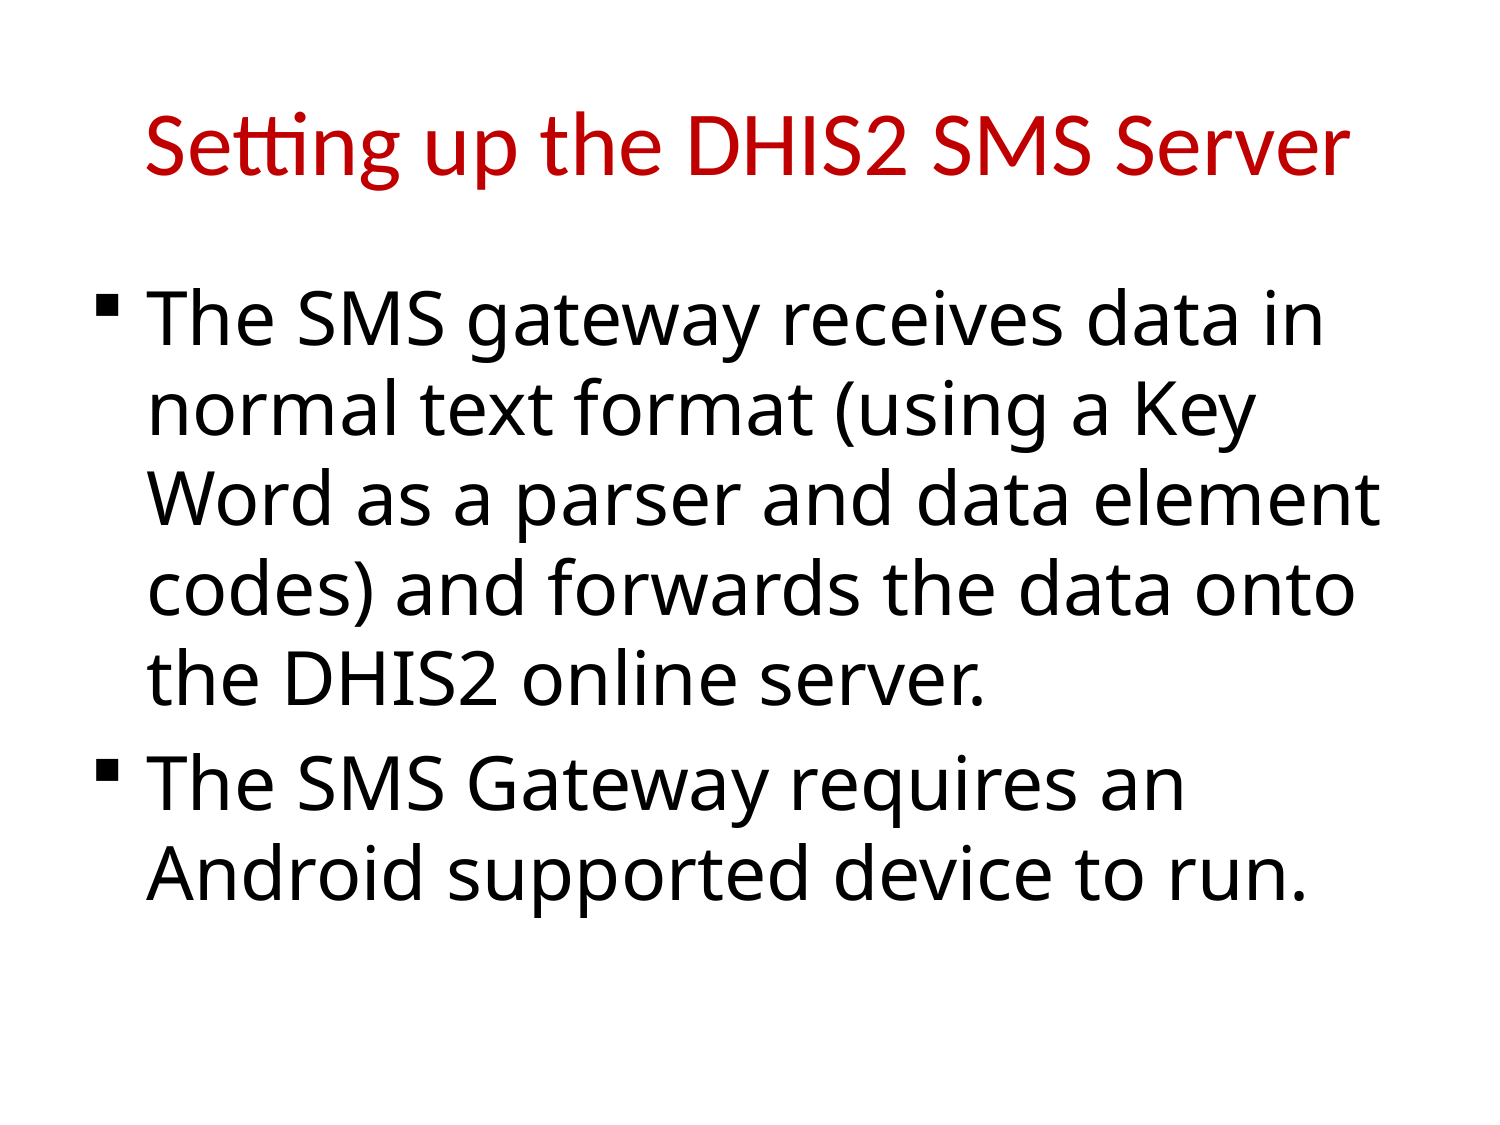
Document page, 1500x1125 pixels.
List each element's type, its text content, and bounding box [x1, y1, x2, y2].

title Setting up the DHIS2 SMS Server [75, 45, 1425, 233]
list The SMS gateway receives data in normal text format (using a Key Word as a parser and data element codes) and forwards the data onto the DHIS2 online server. The SMS Gateway requires an Android supported device to run. [75, 262, 1425, 1005]
